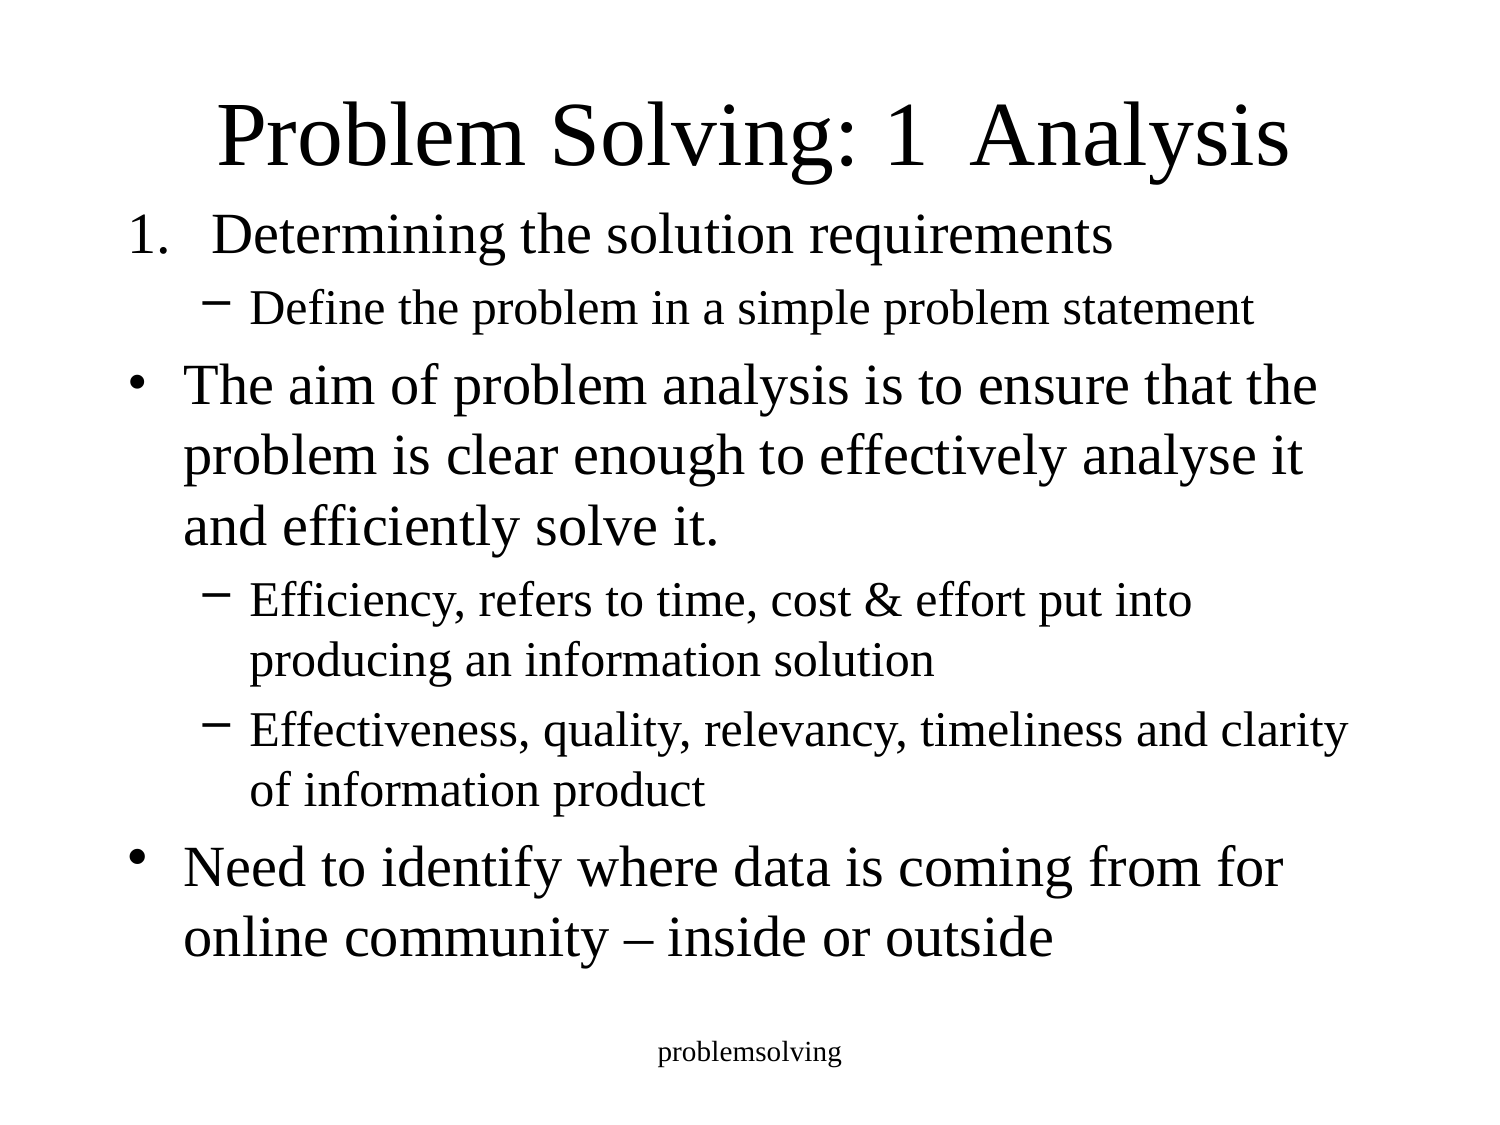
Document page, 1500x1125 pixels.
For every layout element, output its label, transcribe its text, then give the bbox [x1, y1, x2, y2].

title Problem Solving: 1 Analysis [116, 34, 1393, 223]
list Determining the solution requirements Define the problem in a simple problem statement The aim of problem analysis is to ensure that the problem is clear enough to effectively analyse it and efficiently solve it. Efficiency, refers to time, cost & effort put into producing an information solution Effectiveness, quality, relevancy, timeliness and clarity of information product Need to identify where data is coming from for online community – inside or outside [112, 187, 1384, 1125]
